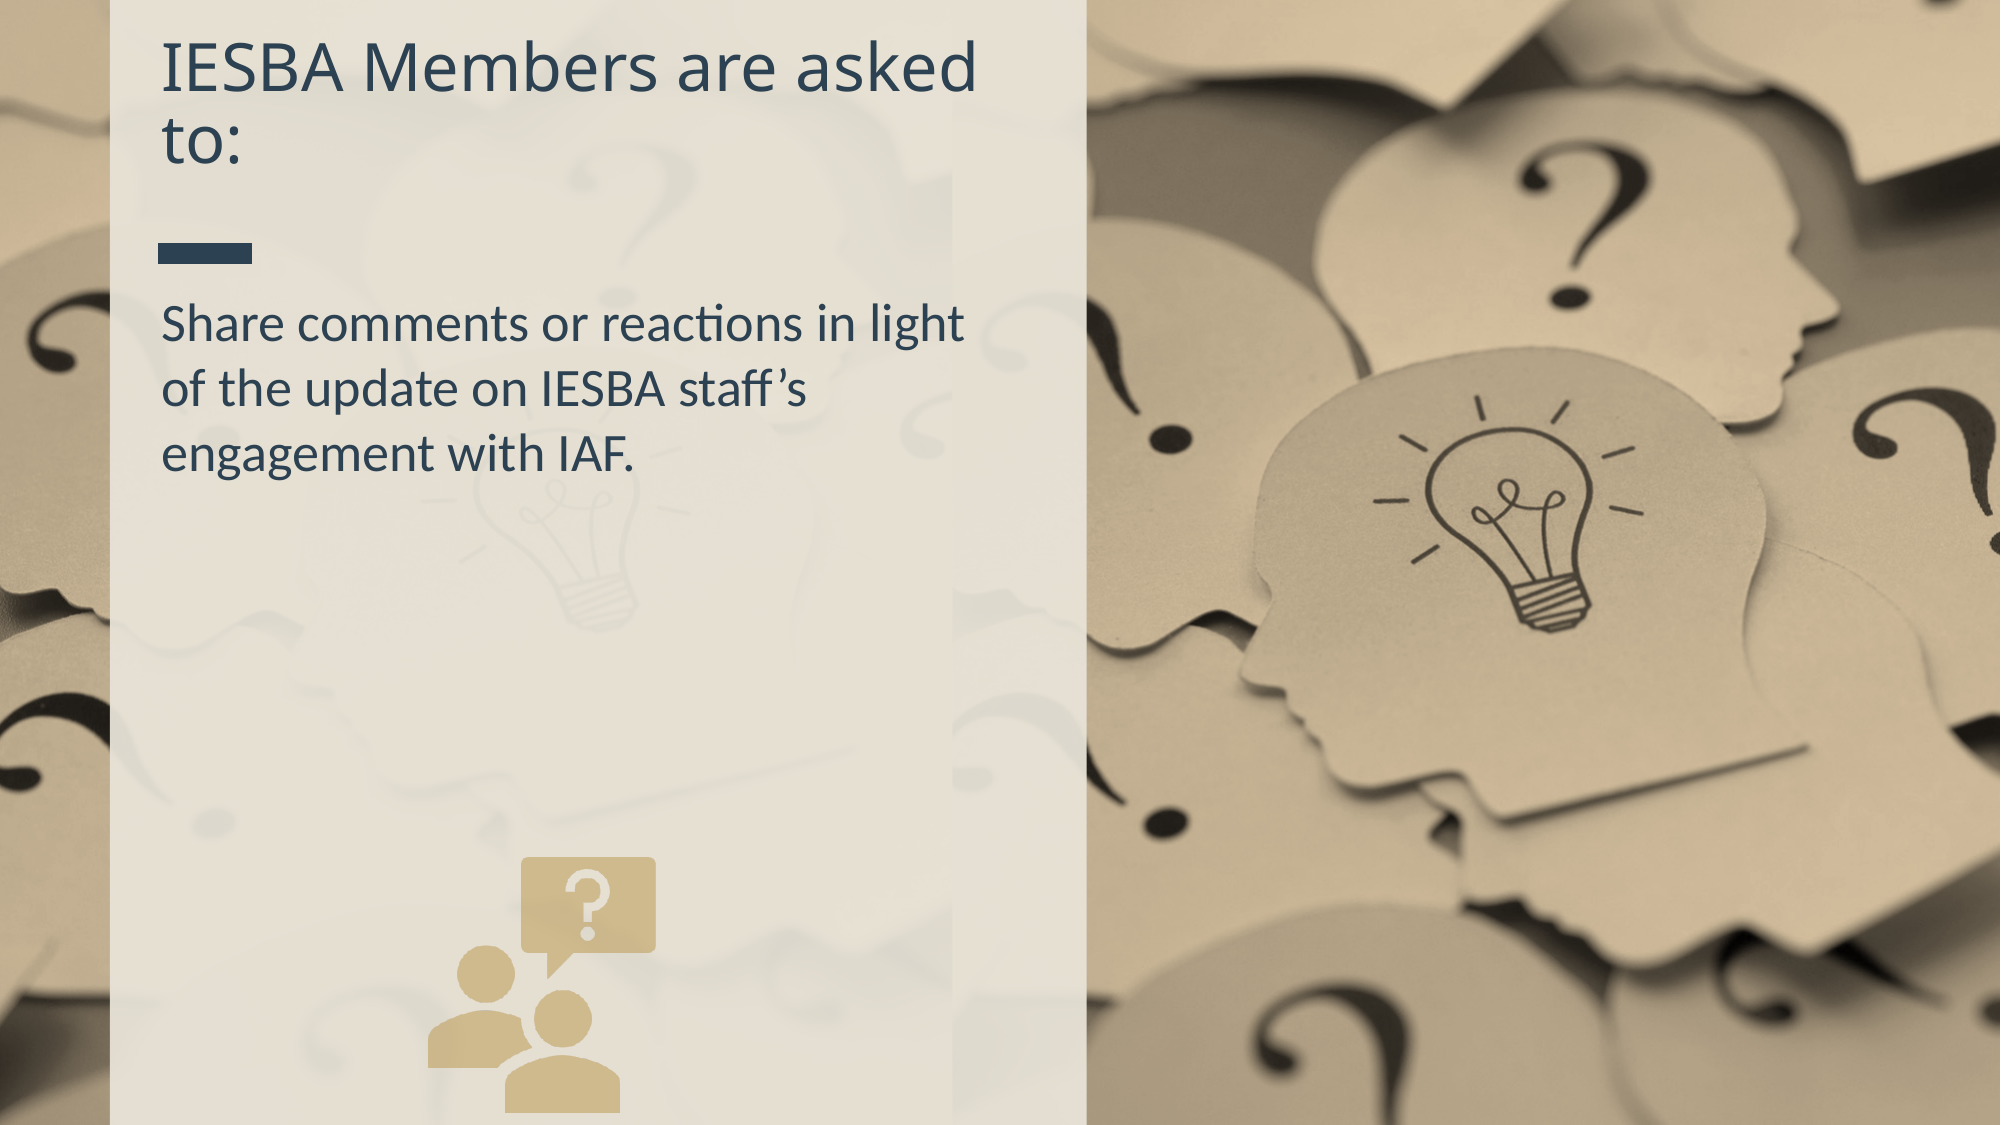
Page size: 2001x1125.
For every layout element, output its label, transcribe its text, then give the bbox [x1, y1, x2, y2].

title IESBA Members are asked to: [146, 73, 1034, 185]
list Share comments or reactions in light of the update on IESBA staff’s engagement with IAF. [146, 279, 1017, 1097]
picture [387, 830, 695, 1125]
